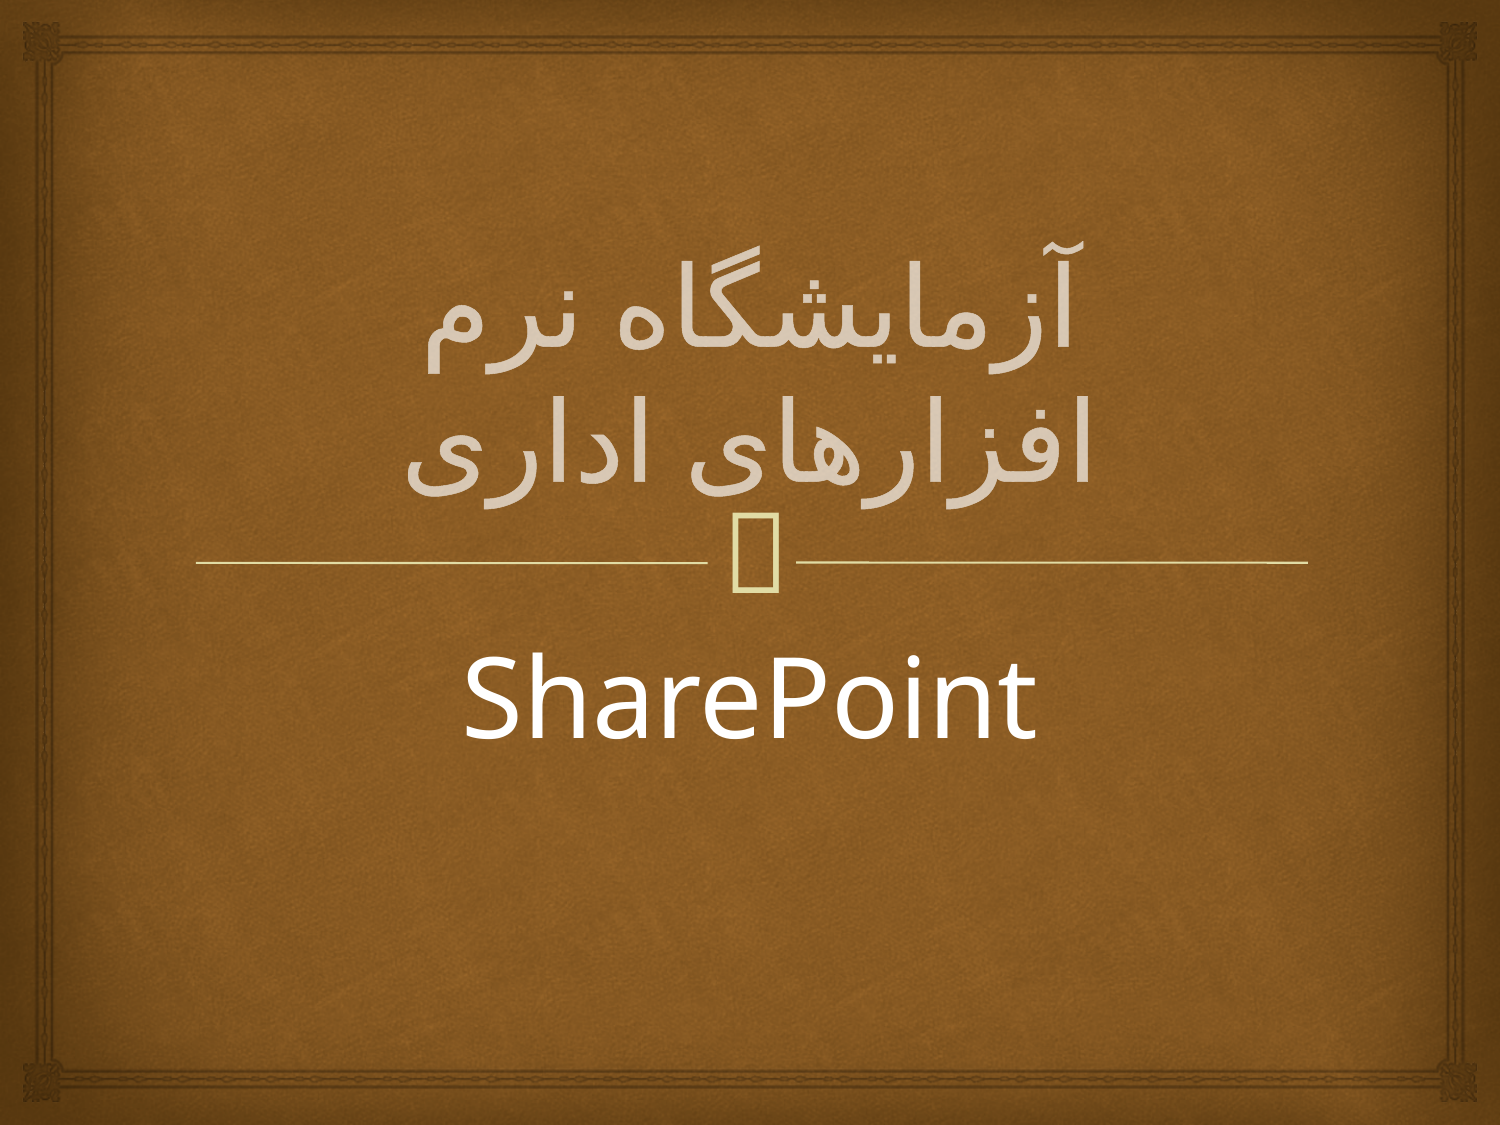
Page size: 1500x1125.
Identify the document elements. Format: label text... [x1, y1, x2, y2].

subtitle SharePoint [225, 618, 1275, 906]
picture [0, 0, 1500, 1125]
title آزمایشگاه نرم افزارهای اداری [194, 227, 1306, 512]
